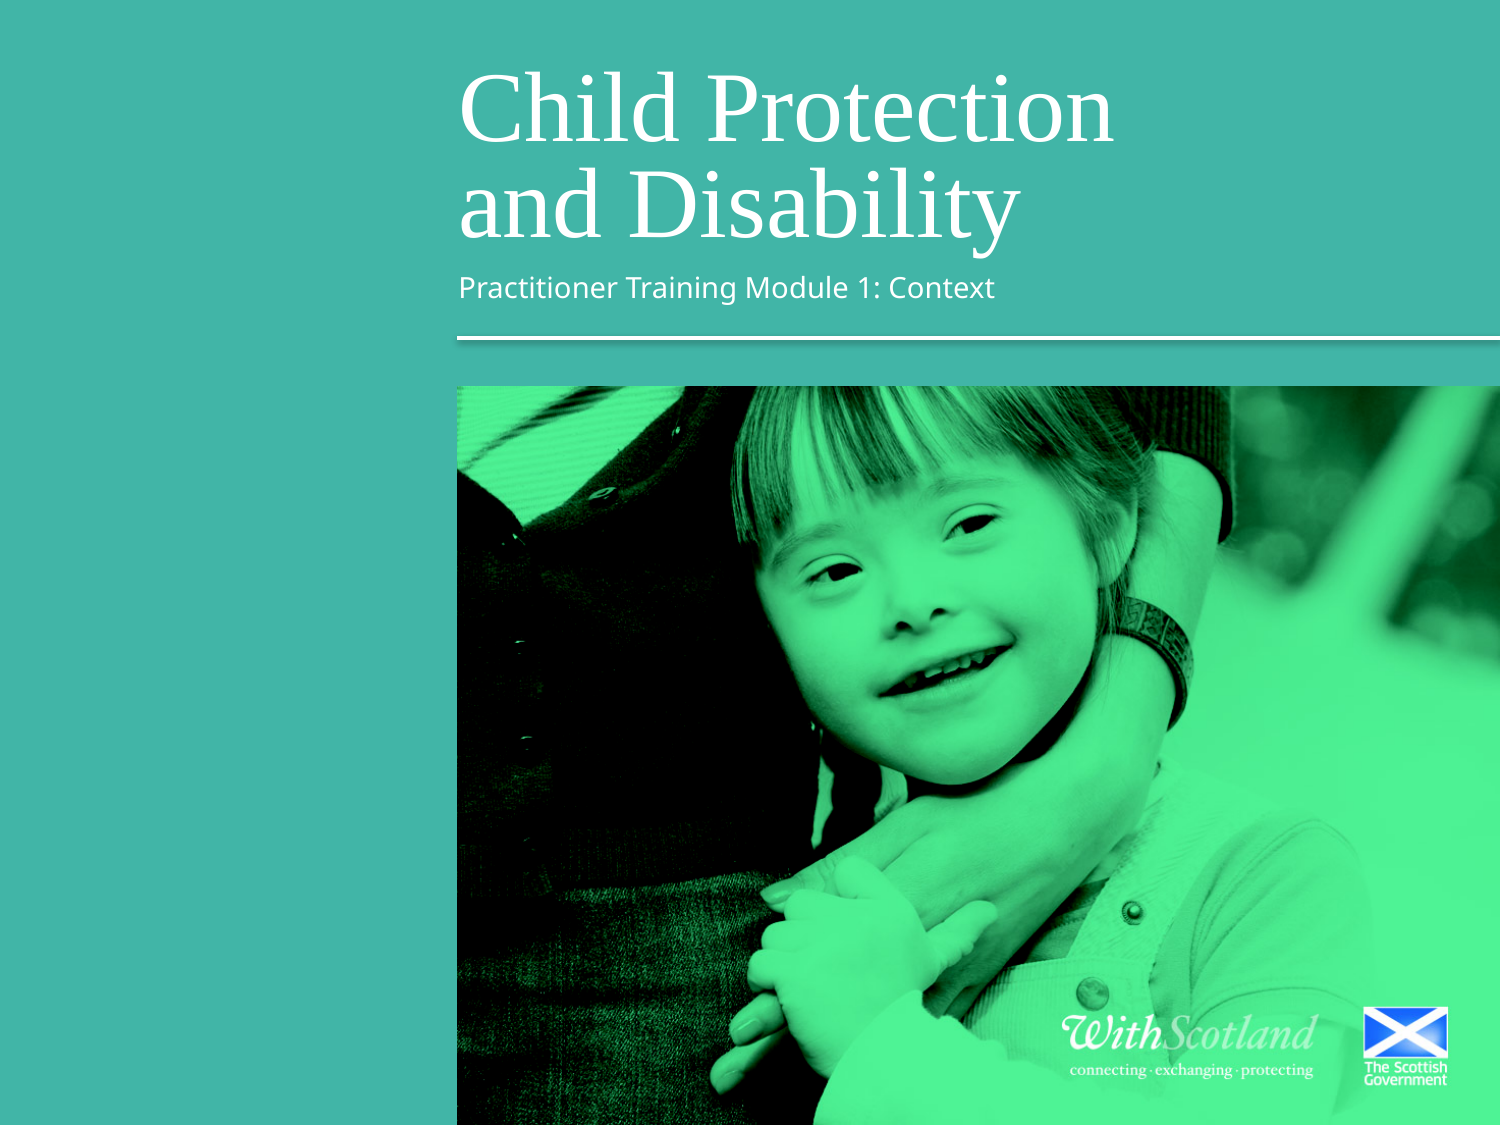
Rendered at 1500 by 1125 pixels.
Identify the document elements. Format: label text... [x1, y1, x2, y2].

subtitle Practitioner Training Module 1: Context [443, 261, 1494, 550]
title Child Protection and Disability [443, 16, 1166, 261]
picture [456, 386, 1500, 1125]
